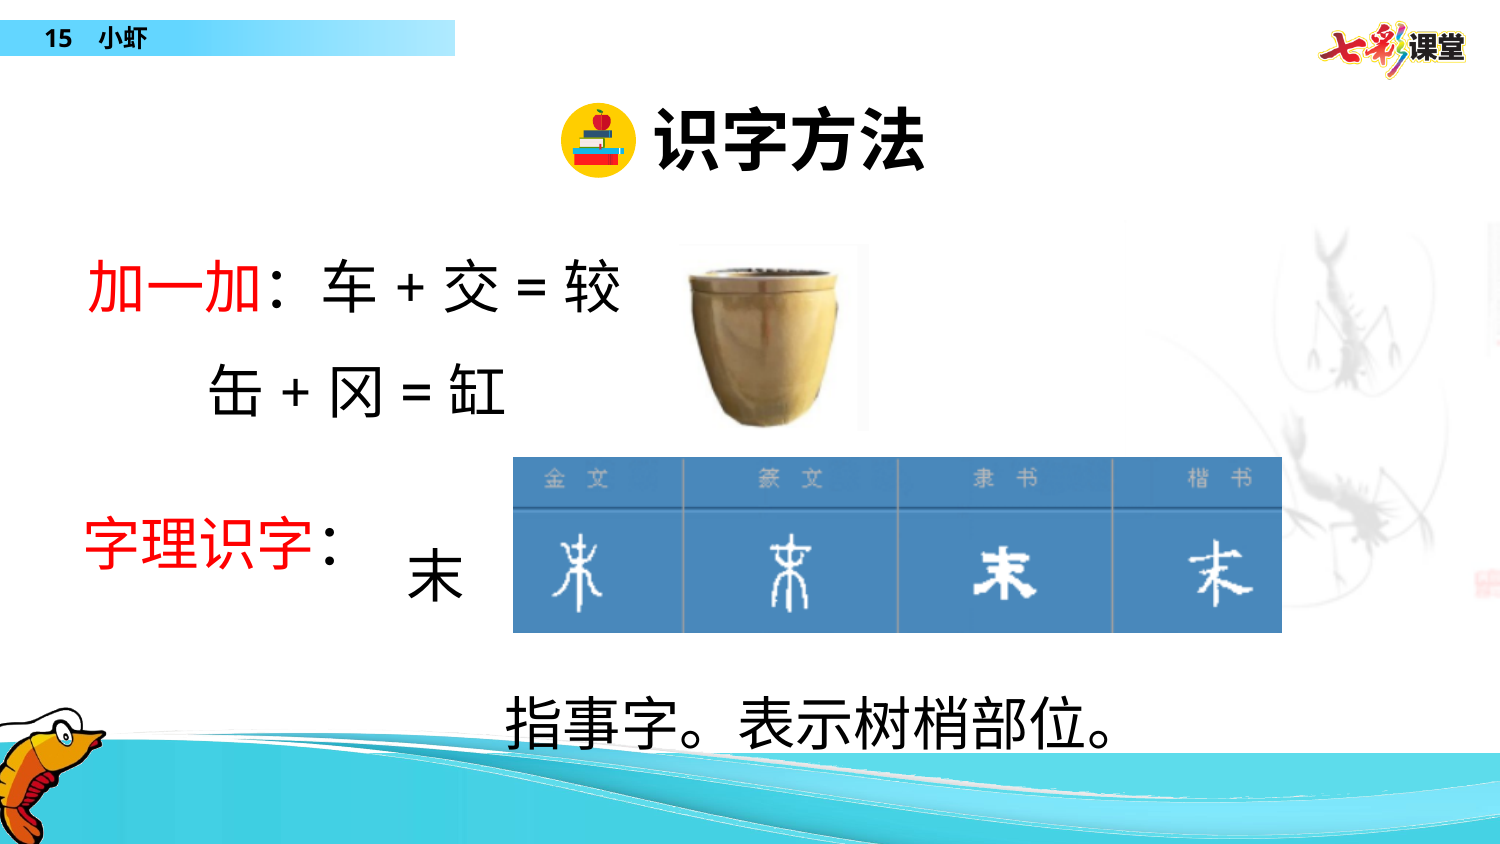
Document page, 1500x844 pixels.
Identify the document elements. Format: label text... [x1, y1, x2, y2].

picture [678, 244, 869, 431]
picture [1316, 20, 1468, 80]
text_box 末 [395, 498, 483, 615]
text_box 加一加：车+交=较 缶+冈=缸 [76, 209, 750, 431]
picture [0, 697, 1500, 844]
text_box 字理识字： [70, 466, 361, 688]
picture [513, 220, 1500, 633]
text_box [560, 102, 637, 178]
text_box 识字方法 [641, 91, 959, 185]
text_box 指事字。表示树梢部位。 [493, 646, 1362, 763]
